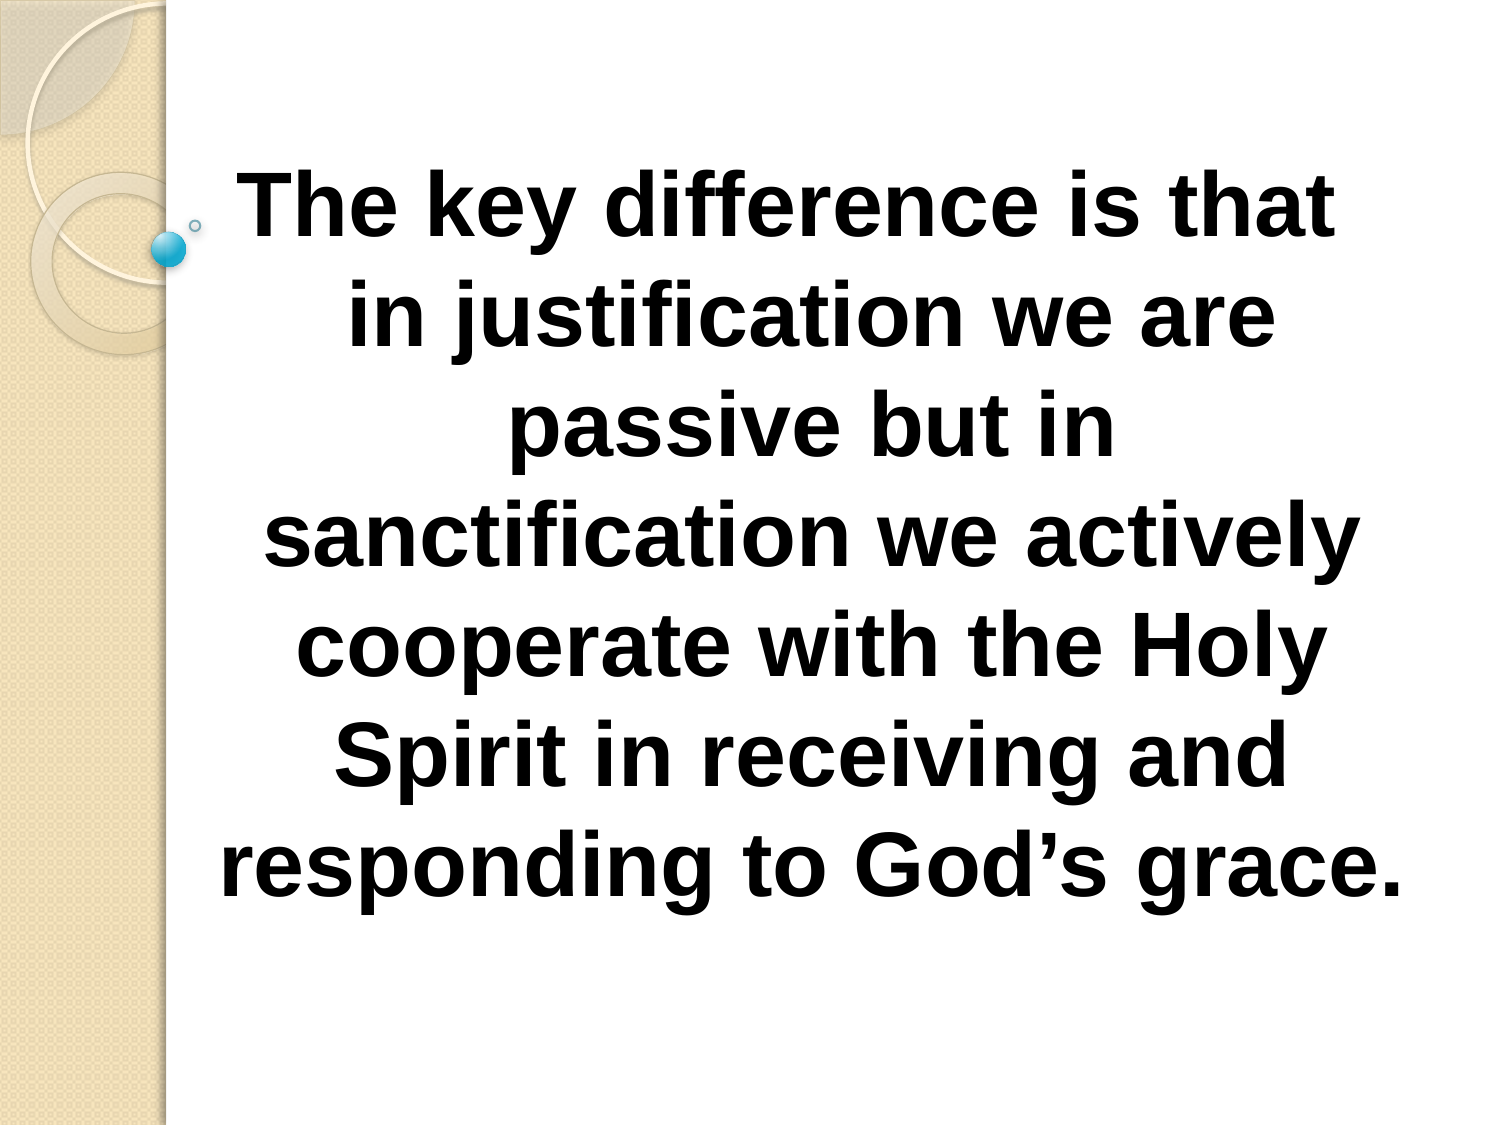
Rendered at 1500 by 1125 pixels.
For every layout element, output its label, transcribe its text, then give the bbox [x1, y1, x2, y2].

text_box The key difference is that in justification we are passive but in sanctification we actively cooperate with the Holy Spirit in receiving and responding to God’s grace. [200, 137, 1425, 922]
